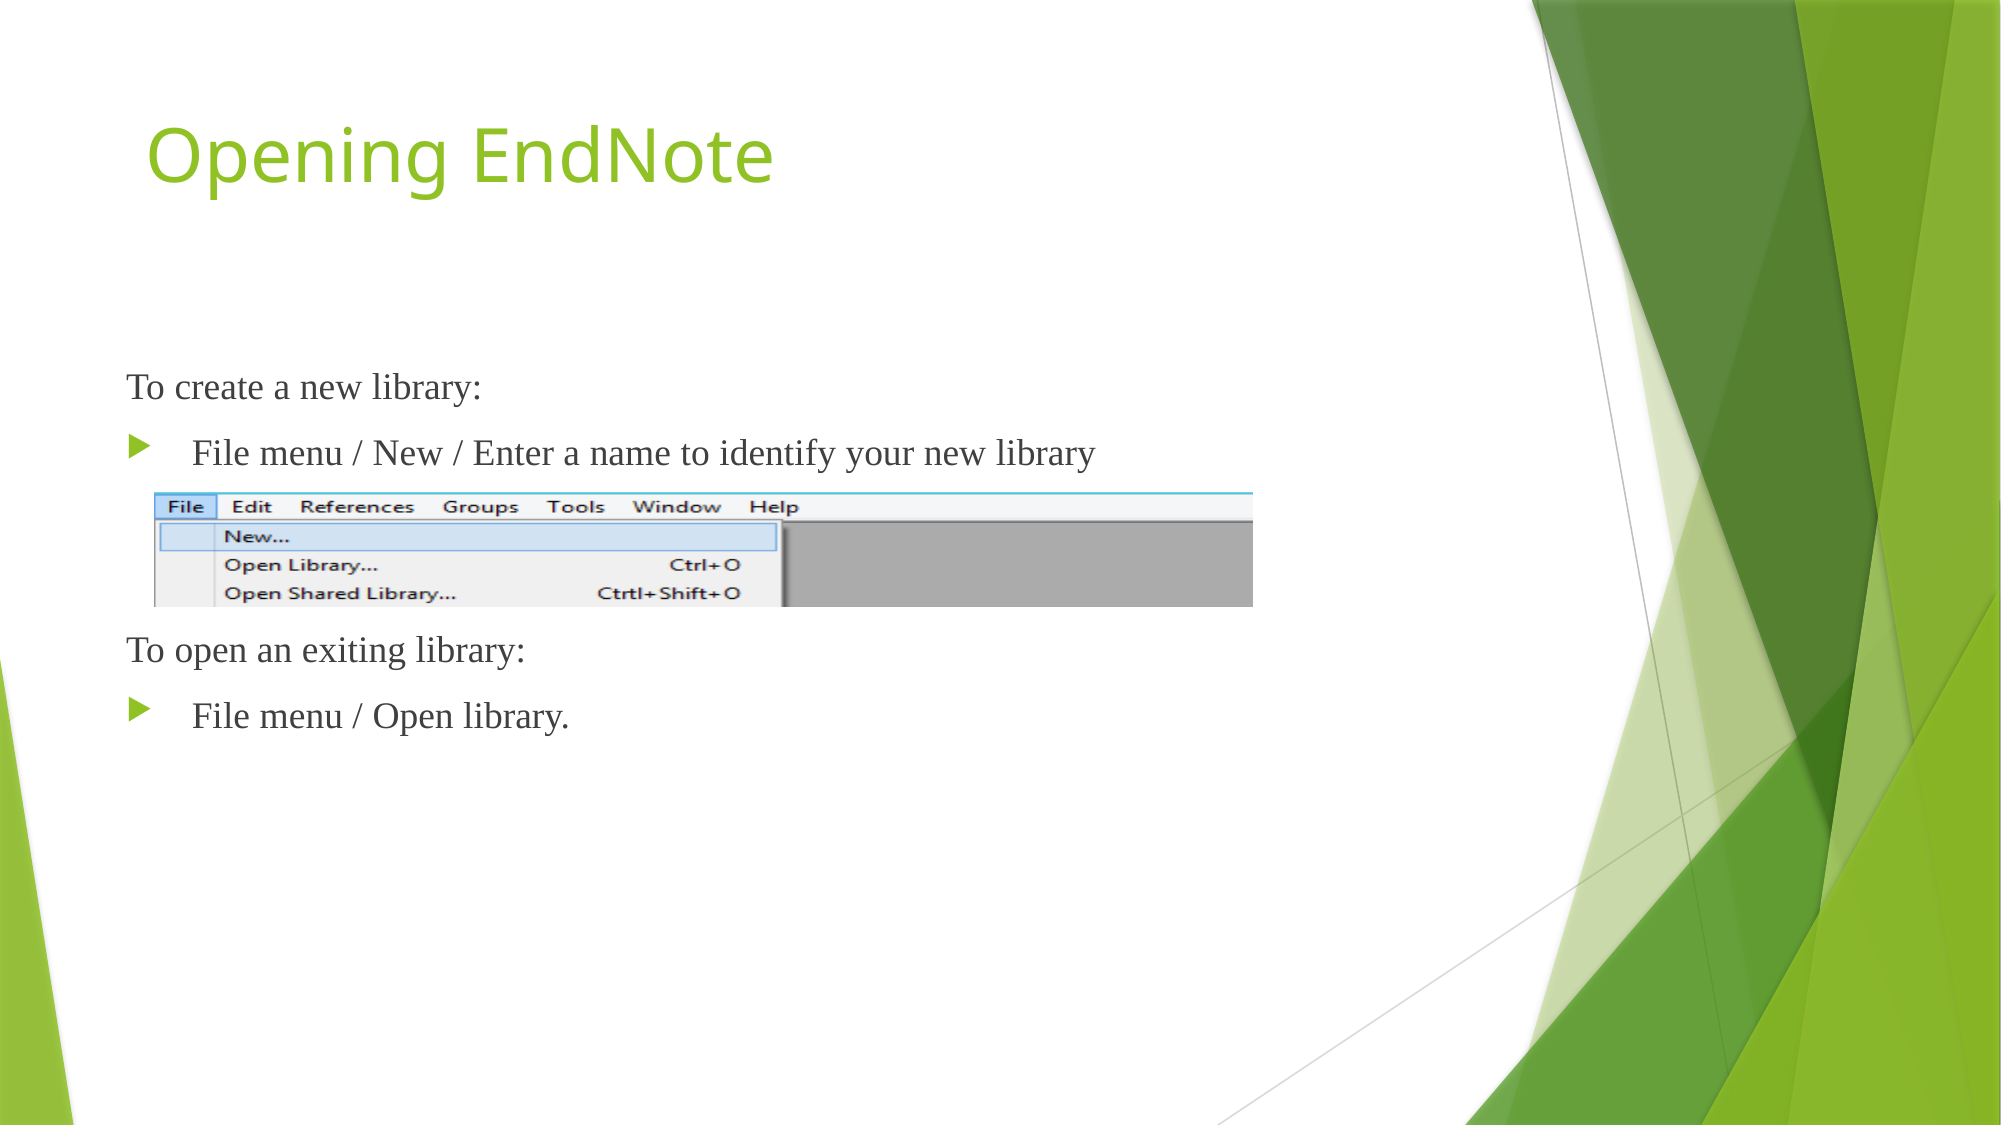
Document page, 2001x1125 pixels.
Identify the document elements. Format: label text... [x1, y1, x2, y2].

list To create a new library: File menu / New / Enter a name to identify your new library To open an exiting library: File menu / Open library. [111, 354, 1522, 992]
title Opening EndNote [111, 99, 1522, 317]
picture [153, 492, 1254, 607]
